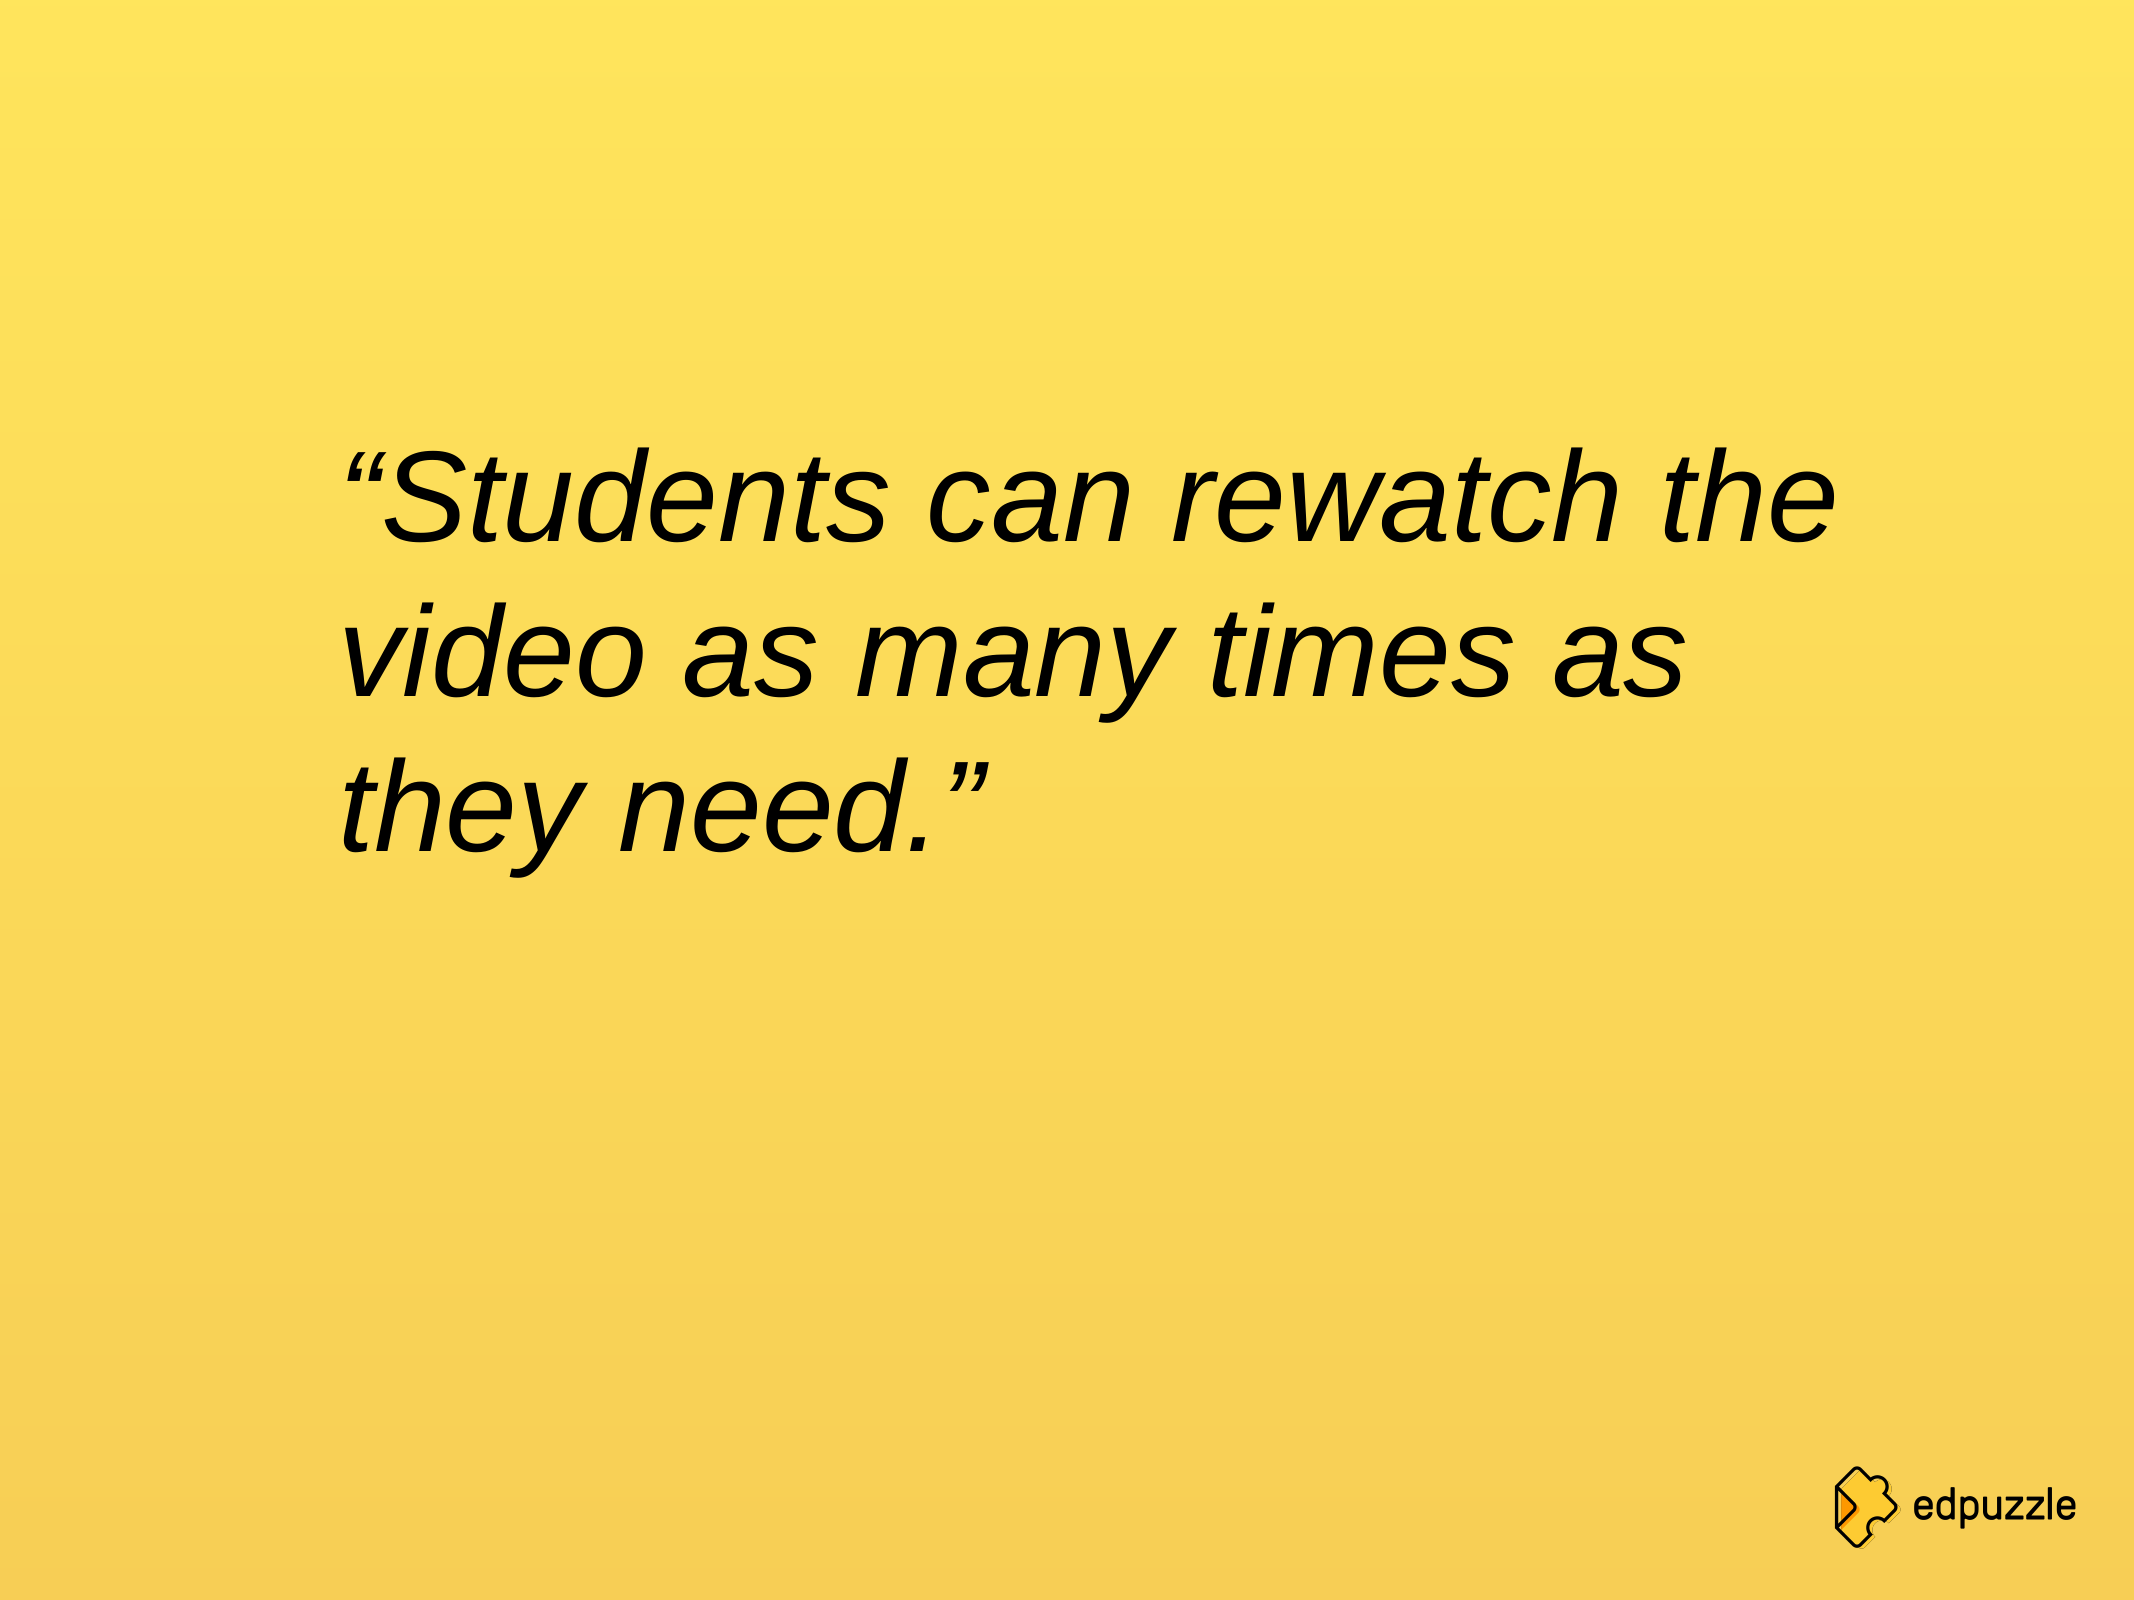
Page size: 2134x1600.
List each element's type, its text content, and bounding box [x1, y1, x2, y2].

text_box “Students can rewatch the video as many times as they need.” [329, 403, 1870, 886]
picture [1790, 1432, 2121, 1581]
text_box [0, 0, 2134, 1600]
